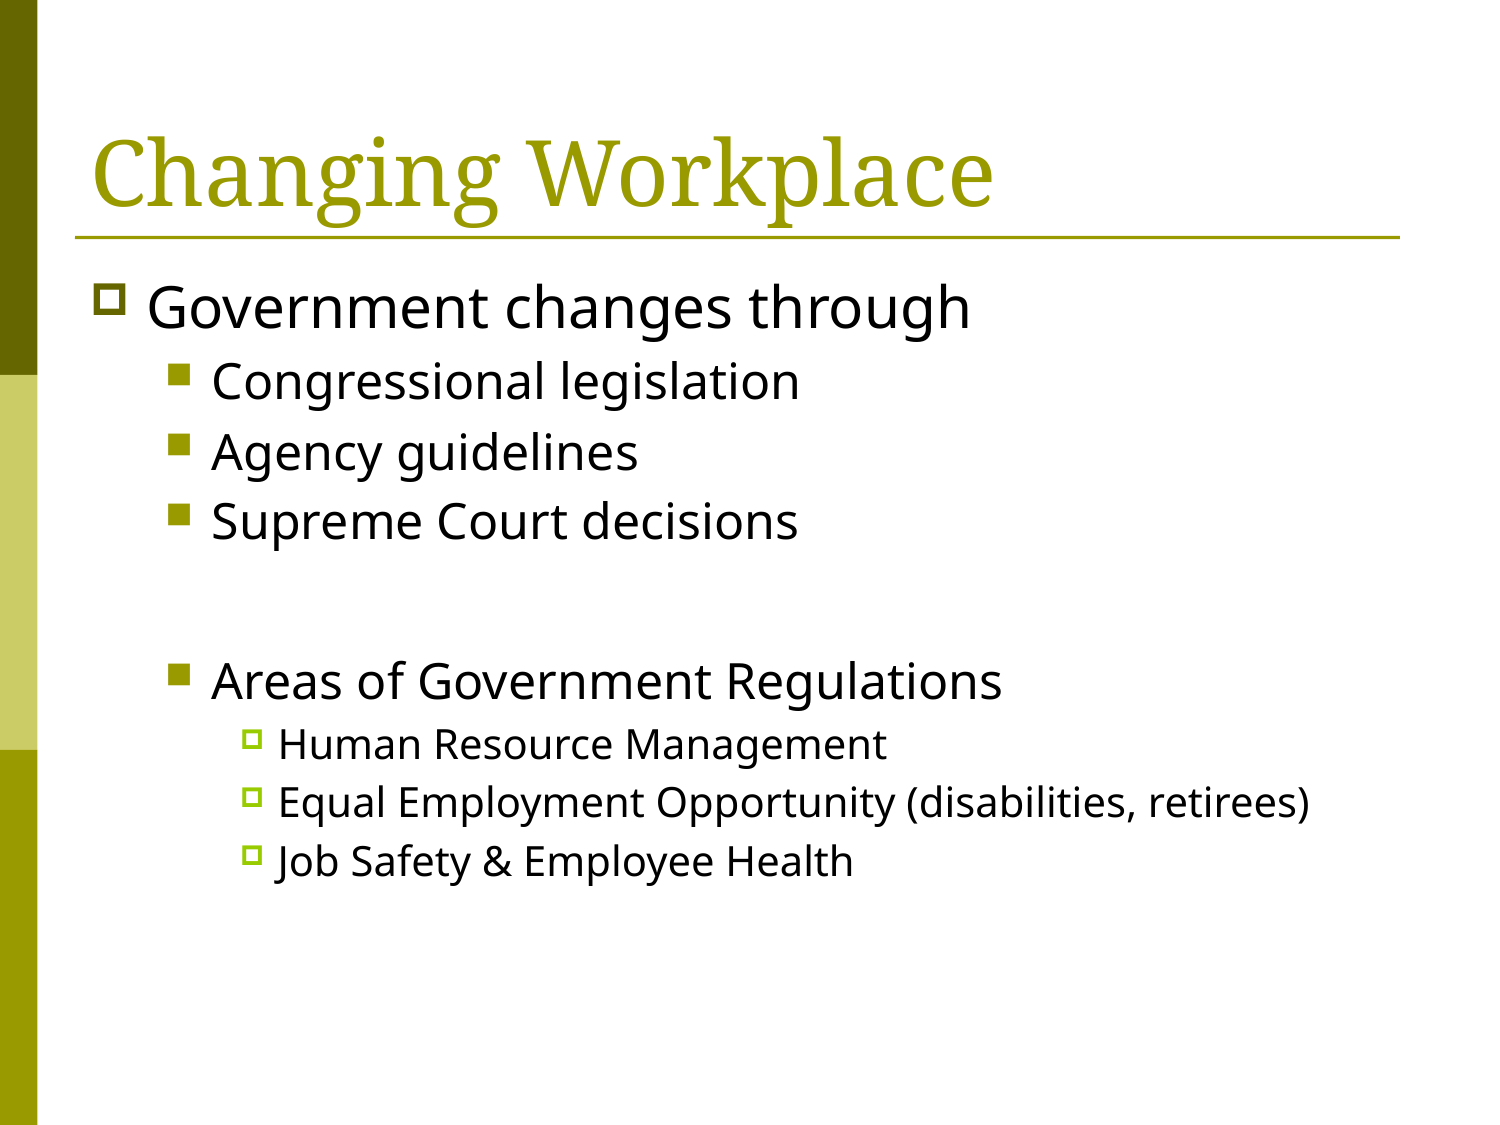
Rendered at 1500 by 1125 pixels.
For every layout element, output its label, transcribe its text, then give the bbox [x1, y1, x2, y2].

list Government changes through Congressional legislation Agency guidelines Supreme Court decisions Areas of Government Regulations Human Resource Management Equal Employment Opportunity (disabilities, retirees) Job Safety & Employee Health [74, 262, 1426, 1006]
title Changing Workplace [74, 45, 1426, 233]
